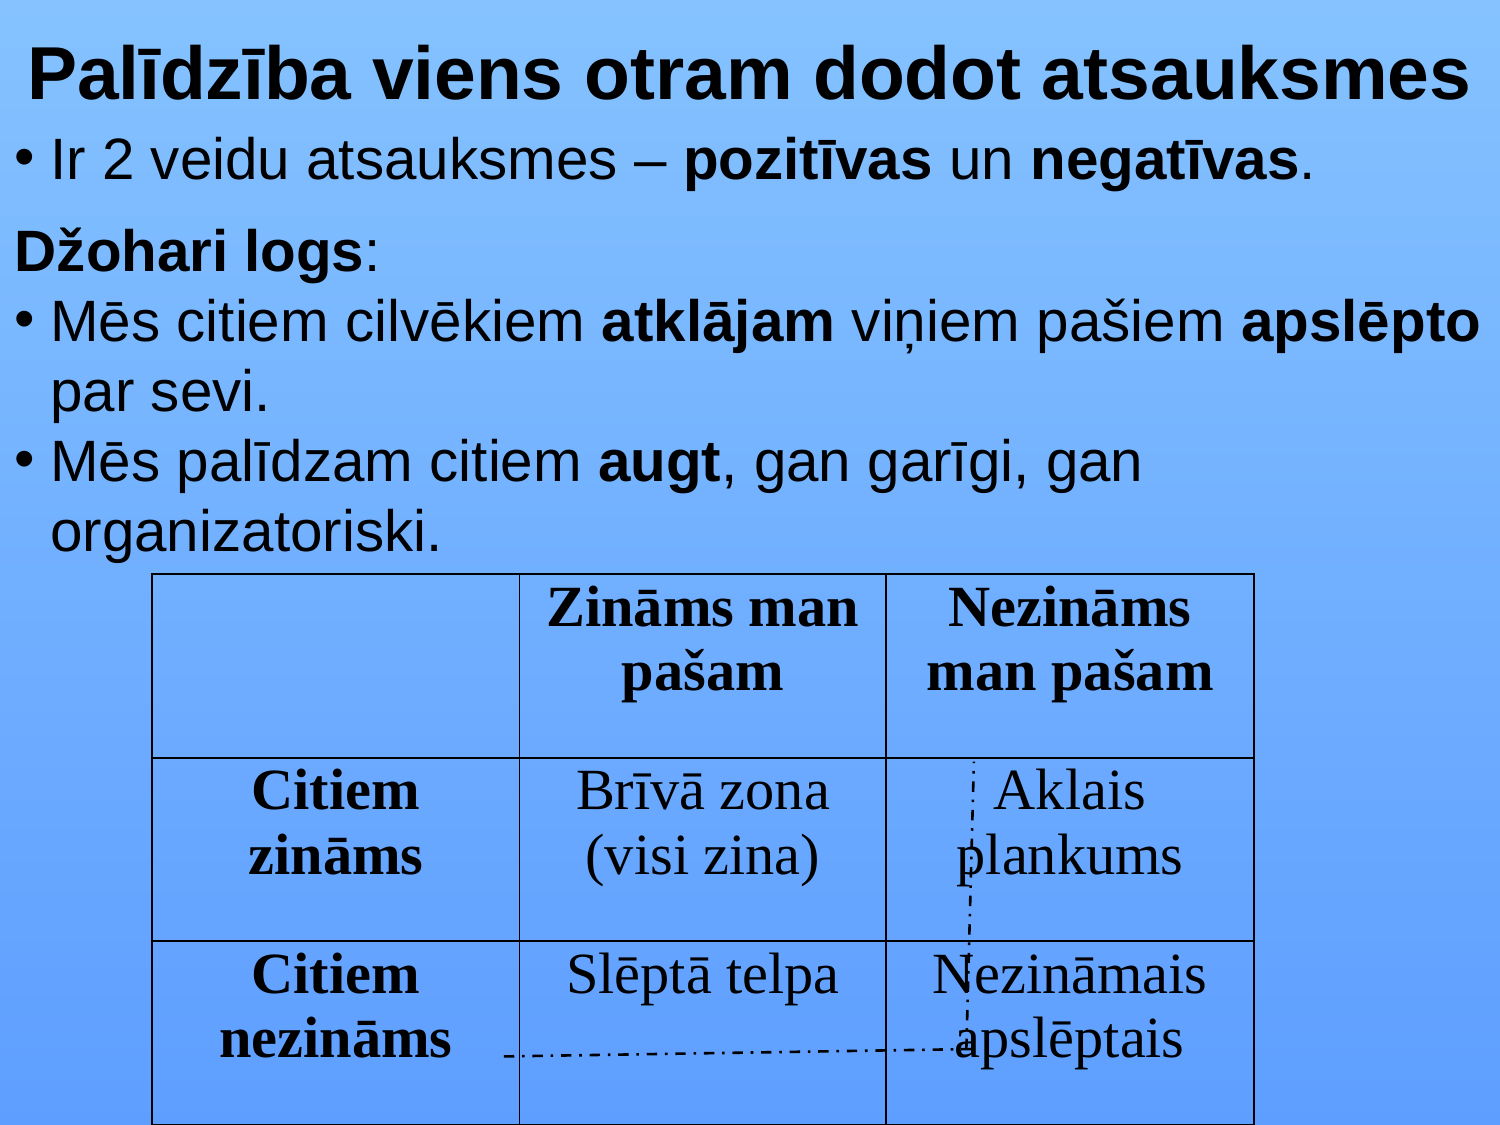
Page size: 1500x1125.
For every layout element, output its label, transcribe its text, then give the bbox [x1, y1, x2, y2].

table_cell Citiem nezināms [153, 942, 519, 1124]
text_box [0, 0, 1500, 75]
table_cell Nezināmais apslēptais [887, 942, 1253, 1124]
table_cell Slēptā telpa [520, 942, 885, 1124]
table_header Nezināms man pašam [887, 575, 1253, 757]
table_cell Brīvā zona (visi zina) [520, 759, 885, 940]
table_cell Citiem zināms [153, 759, 519, 940]
table_header [153, 575, 519, 757]
table_header Zināms man pašam [520, 575, 885, 757]
text_box Ir 2 veidu atsauksmes – pozitīvas un negatīvas. Džohari logs: Mēs citiem cilvēkiem atklājam viņiem pašiem apslēpto par sevi. Mēs palīdzam citiem augt, gan garīgi, gan organizatoriski. [0, 113, 1500, 651]
table_cell Aklais plankums [887, 759, 1253, 940]
title Palīdzība viens otram dodot atsauksmes [0, 75, 1500, 113]
